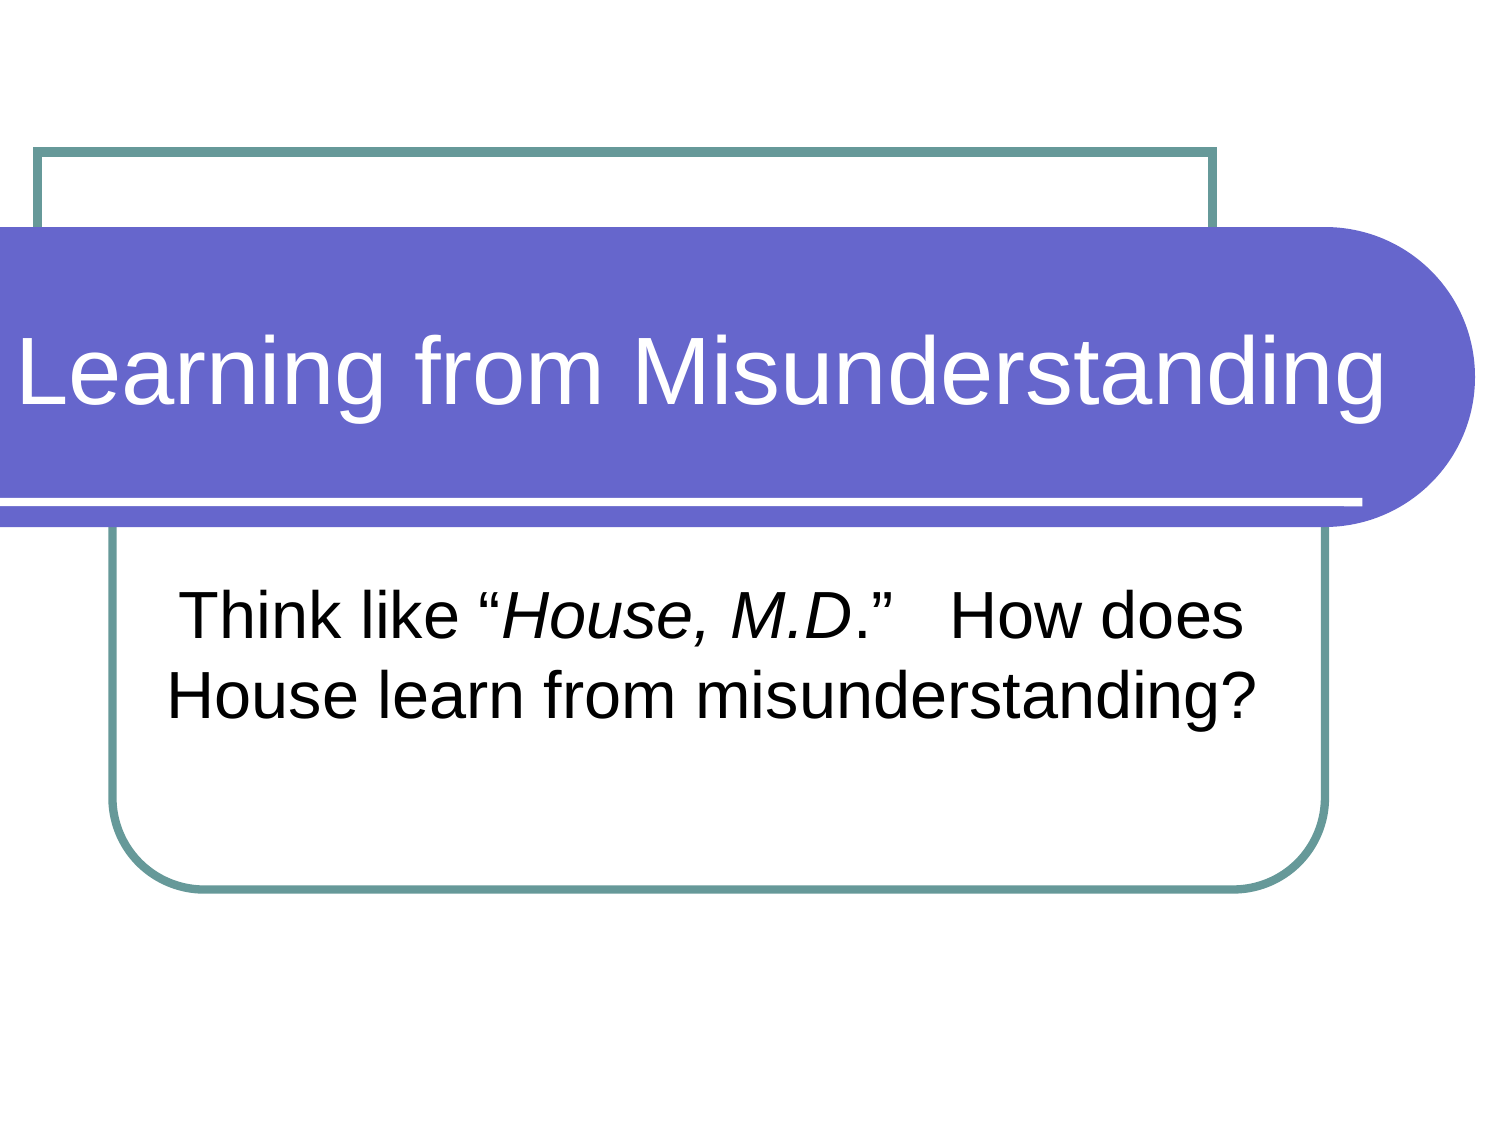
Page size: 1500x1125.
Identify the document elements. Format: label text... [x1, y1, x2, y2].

title Learning from Misunderstanding [0, 233, 1451, 499]
subtitle Think like “House, M.D.” How does House learn from misunderstanding? [112, 564, 1313, 840]
